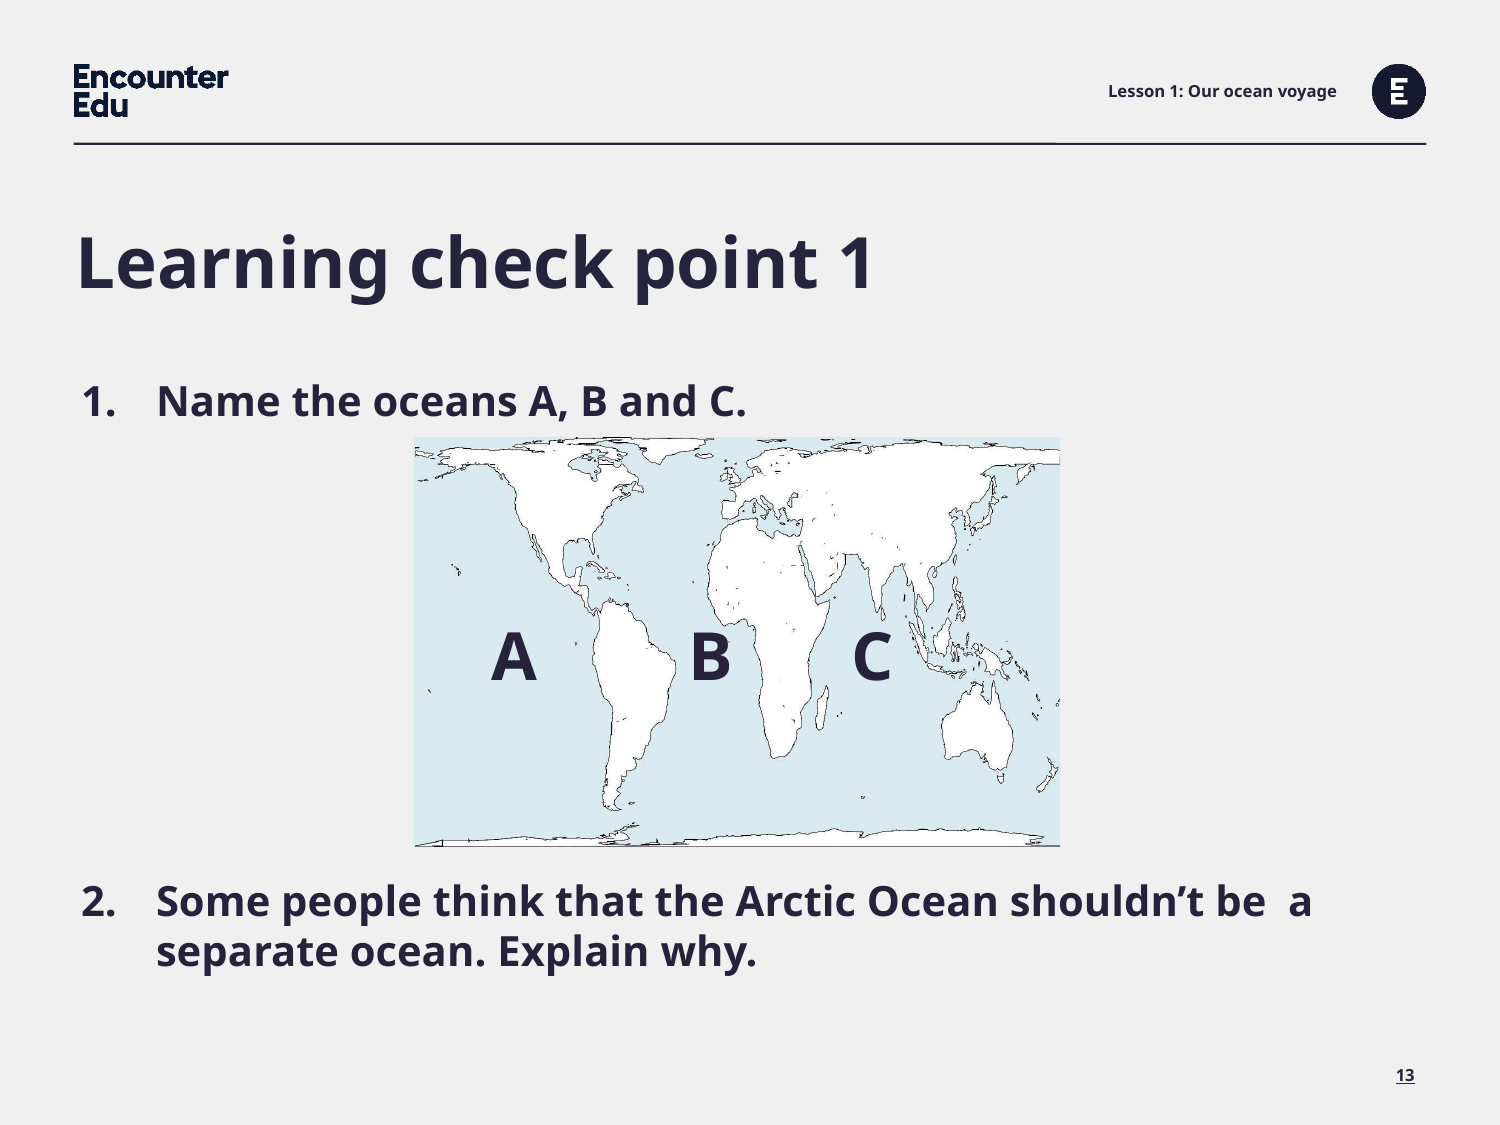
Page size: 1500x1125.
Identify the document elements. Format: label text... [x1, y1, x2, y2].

text_box A [489, 614, 545, 695]
picture [1370, 62, 1427, 120]
text_box Lesson 1: Our ocean voyage [686, 73, 1353, 109]
picture [70, 62, 233, 118]
text_box B [686, 614, 739, 695]
text_box 13 [1384, 1060, 1427, 1089]
title Learning check point 1 [67, 222, 923, 309]
text_box [413, 437, 1061, 847]
text_box C [849, 614, 900, 695]
text_box Name the oceans A, B and C. Some people think that the Arctic Ocean shouldn’t be a separate ocean. Explain why. [73, 367, 1427, 983]
